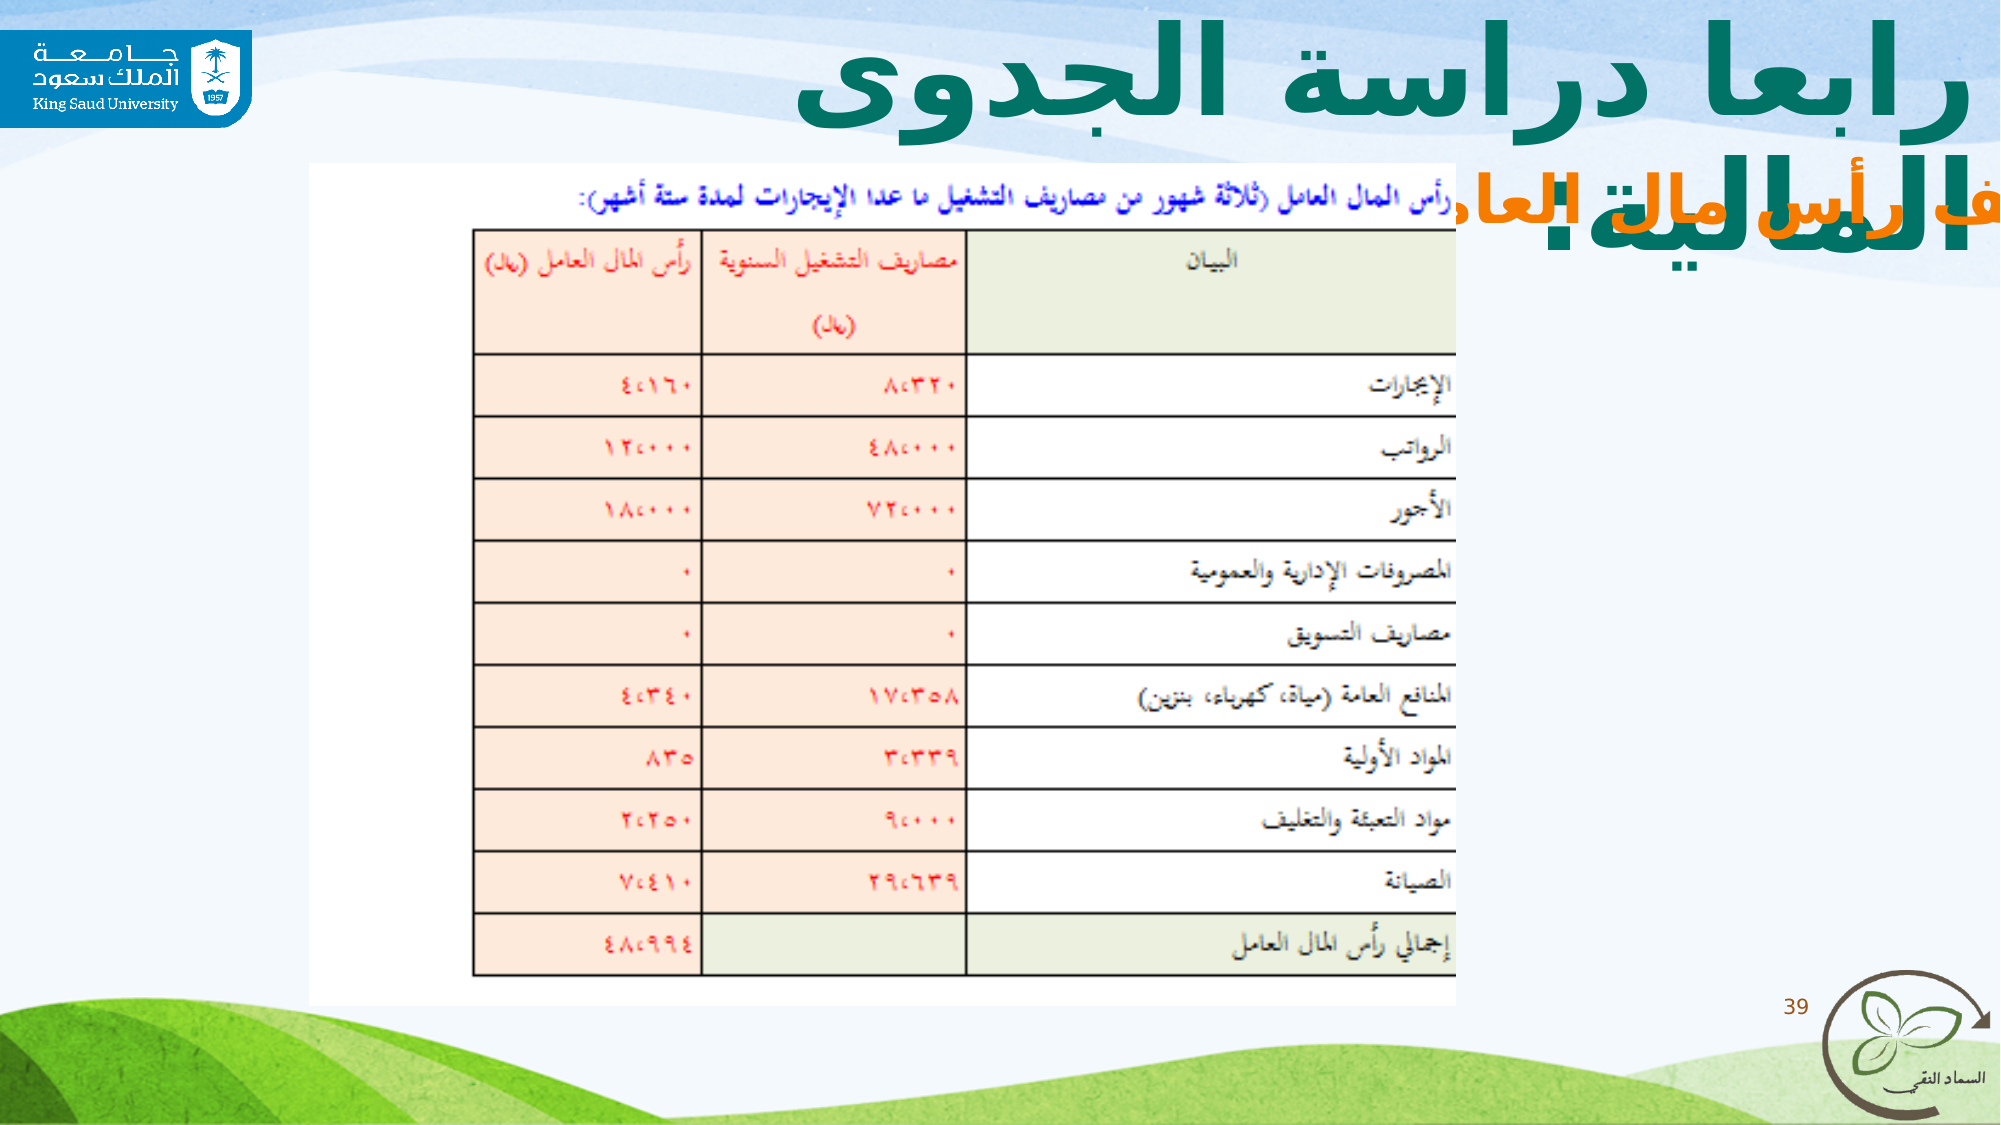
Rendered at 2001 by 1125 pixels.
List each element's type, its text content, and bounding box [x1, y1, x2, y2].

text_box رابعا دراسة الجدوى المالية: [1456, 244, 1994, 328]
text_box رابعا دراسة الجدوى المالية: [401, 0, 1994, 163]
text_box تكاليف رأس مال العامل [1357, 149, 2000, 244]
slide_number 39 [1699, 987, 1816, 1025]
picture [55, 75, 60, 86]
picture [192, 41, 239, 115]
picture [0, 0, 2001, 1125]
